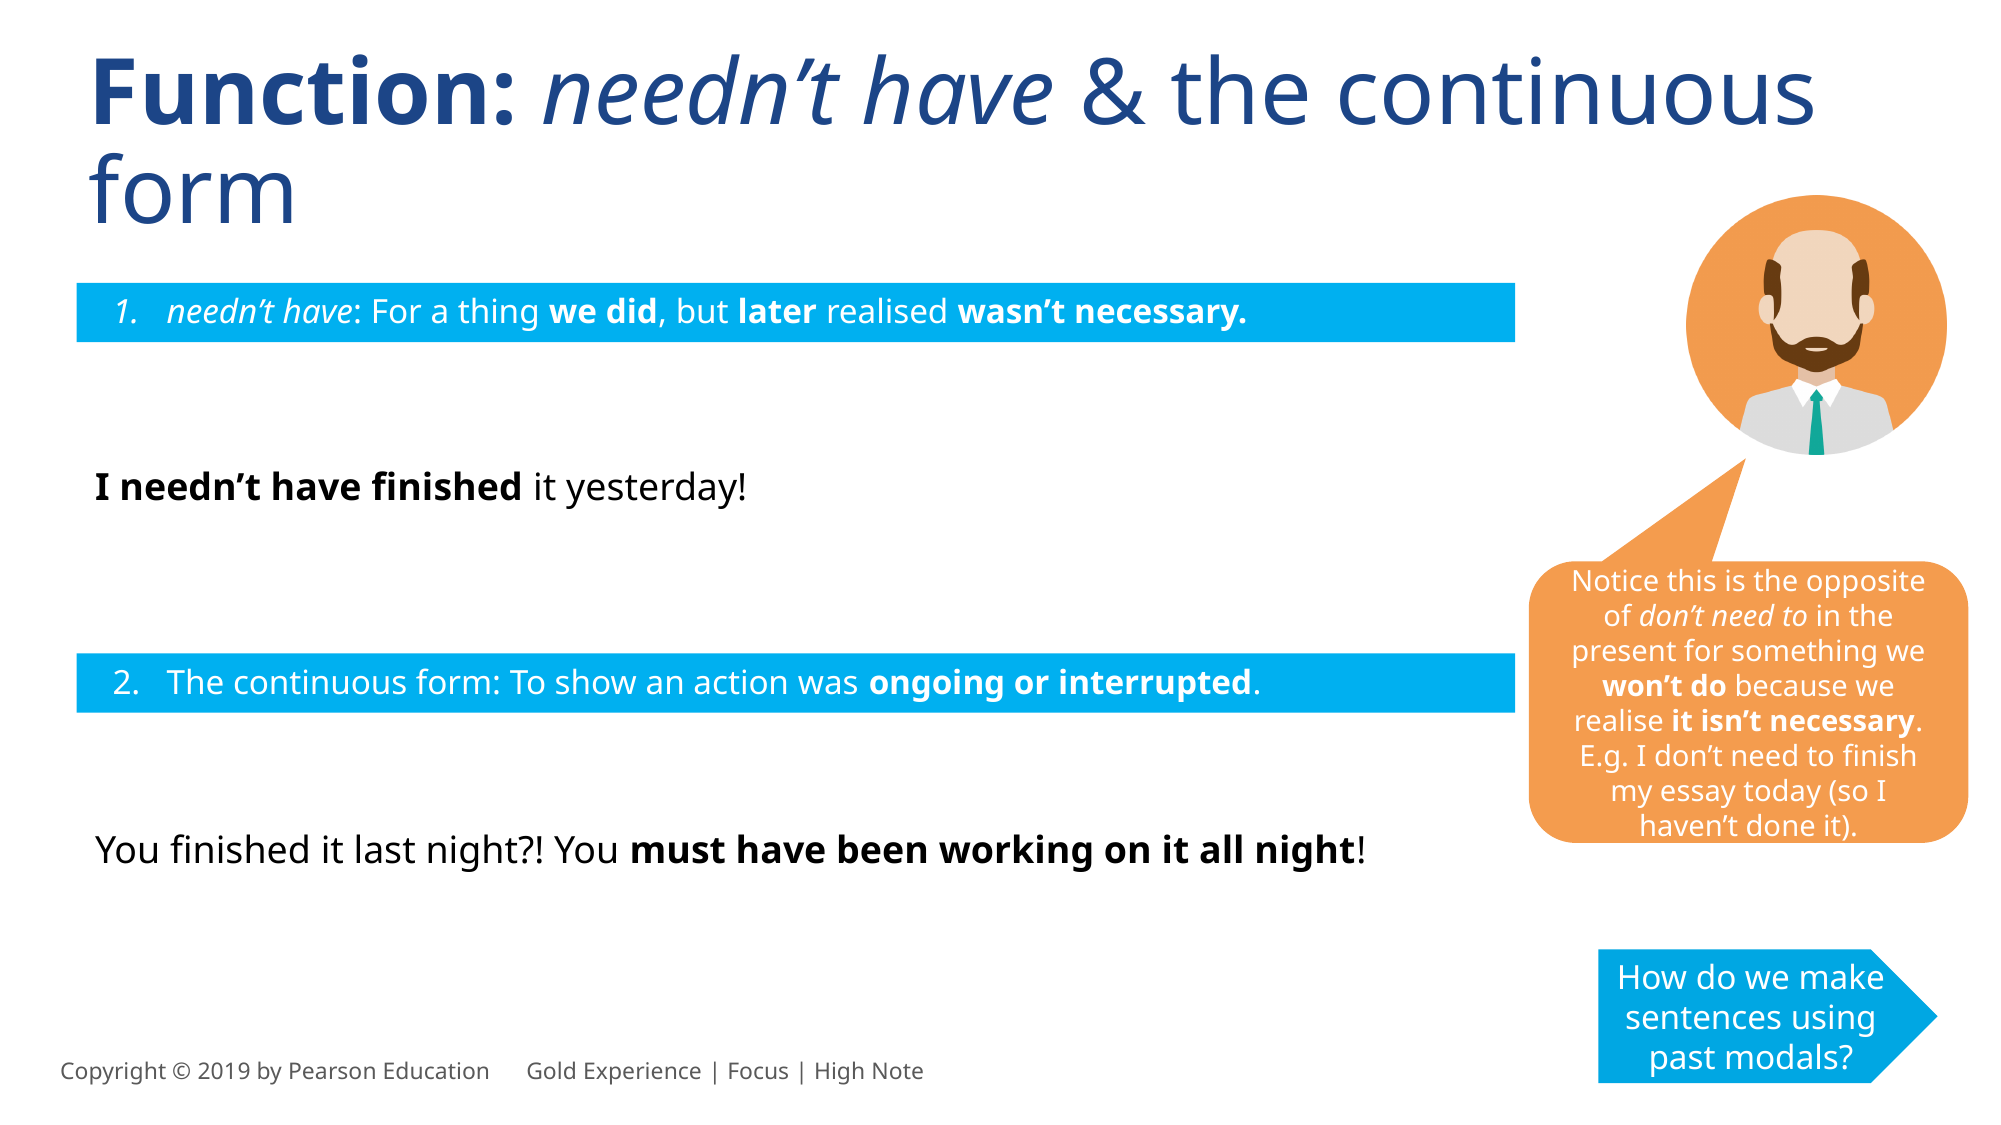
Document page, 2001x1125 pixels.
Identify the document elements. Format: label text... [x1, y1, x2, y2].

footer Copyright © 2019 by Pearson Education Gold Experience | Focus | High Note [45, 1040, 1084, 1101]
text_box How do we make sentences using past modals? [1598, 949, 1938, 1084]
text_box Notice this is the opposite of don’t need to in the present for something we won’t do because we realise it isn’t necessary. E.g. I don’t need to finish my essay today (so I haven’t done it). [1528, 465, 1969, 843]
text_box You finished it last night?! You must have been working on it all night! [80, 818, 1394, 916]
text_box The continuous form: To show an action was ongoing or interrupted. [76, 653, 1516, 713]
text_box I needn’t have finished it yesterday! [80, 454, 1213, 511]
text_box Function: needn’t have & the continuous form [73, 37, 1931, 171]
picture [1686, 194, 1947, 456]
text_box needn’t have: For a thing we did, but later realised wasn’t necessary. [76, 282, 1516, 343]
